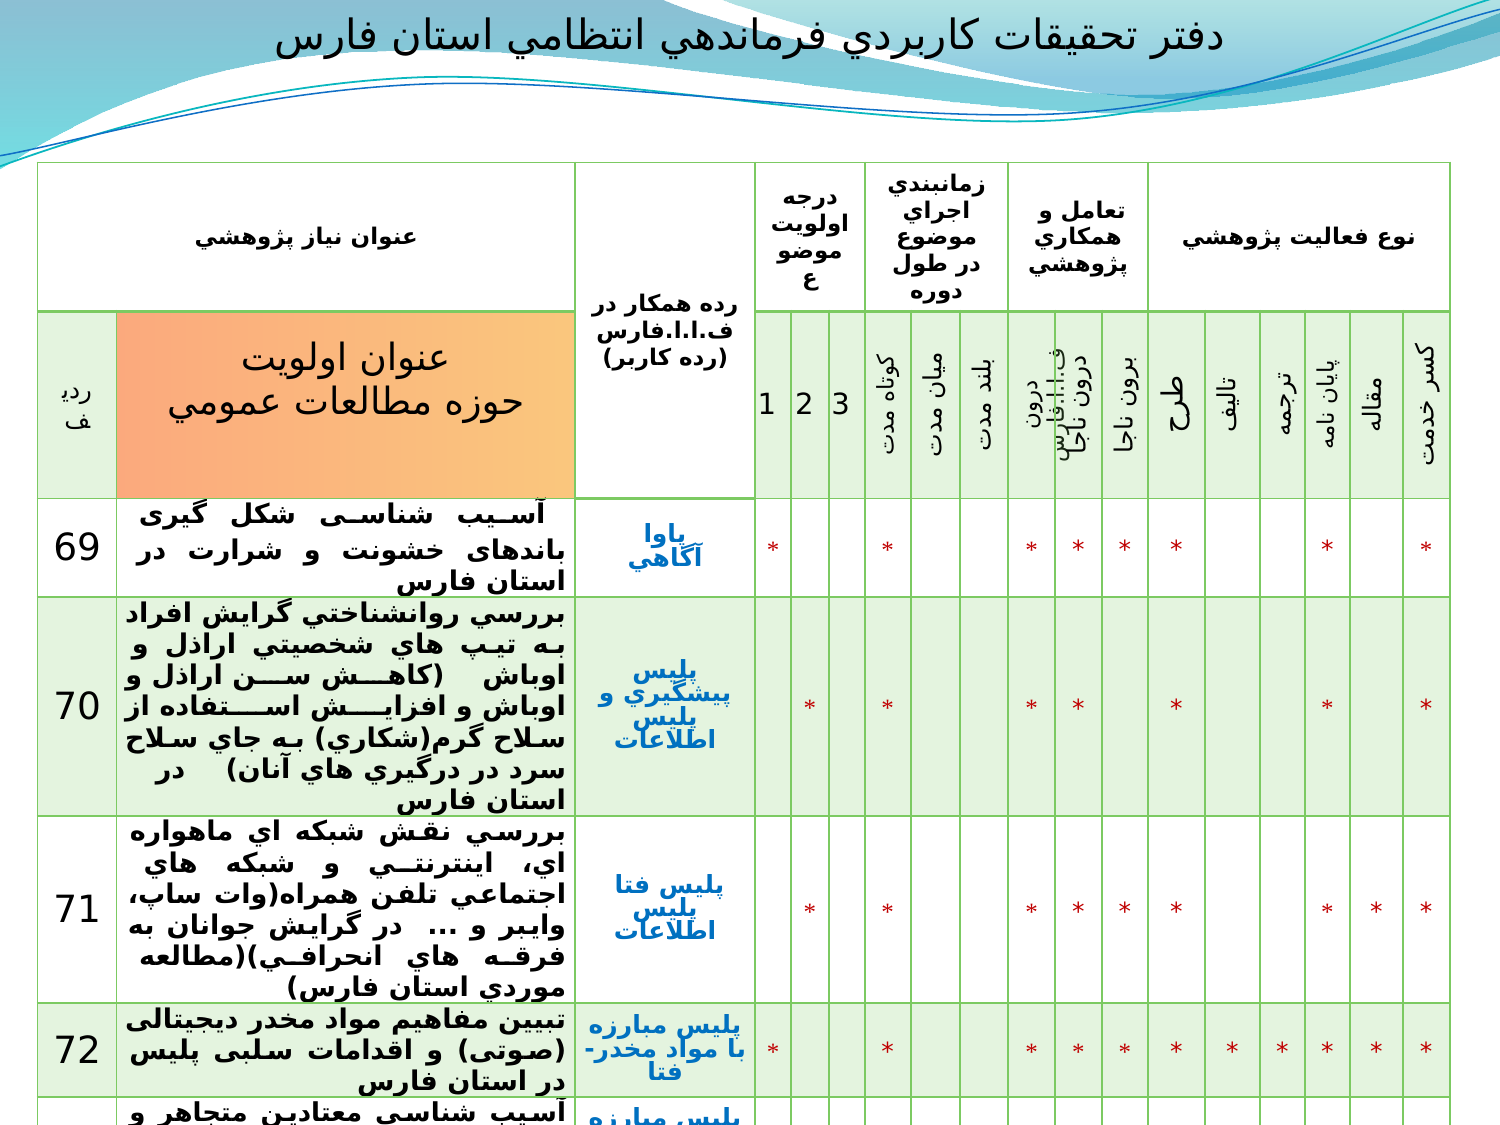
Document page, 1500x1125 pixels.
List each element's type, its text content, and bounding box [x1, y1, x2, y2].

table_header زمانبندي اجراي موضوع در طول دوره [866, 163, 1007, 310]
table_cell [912, 499, 959, 596]
table_cell [1206, 817, 1259, 1002]
table_cell بررسي روانشناختي گرايش افراد به تيپ هاي شخصيتي اراذل و اوباش (كاهش سن اراذل و اوباش و افزايش استفاده از سلاح گرم(شكاري) به جاي سلاح سرد در درگيري هاي آنان) در استان فارس [117, 598, 574, 815]
table_cell عنوان اولويت حوزه مطالعات عمومي [117, 313, 574, 498]
table_cell پلیس مبارزه با مواد مخدر- پاوا [576, 1098, 754, 1125]
table_cell بلند مدت [961, 313, 1007, 498]
table_cell * [1404, 499, 1449, 596]
table_cell * [792, 598, 828, 815]
table_cell [912, 1004, 959, 1096]
table_cell [1351, 499, 1402, 596]
table_cell * [1306, 817, 1349, 1002]
table_cell * [866, 817, 910, 1002]
table_cell آسیب شناسی شکل گیری باندهای خشونت و شرارت در استان فارس [117, 499, 574, 596]
table_cell [830, 1098, 864, 1125]
table_cell * [866, 1098, 910, 1125]
table_cell [756, 817, 790, 1002]
table_cell * [1149, 817, 1204, 1002]
table_cell آسیب شناسی معتادین متجاهر و راهکارهای علمی و عملی جمع آوری آنان از معابر شهری [117, 1098, 574, 1125]
table_cell كسر خدمت [1404, 313, 1449, 498]
table_cell 2 [792, 313, 828, 498]
table_cell * [1206, 1004, 1259, 1096]
table_cell [1206, 499, 1259, 596]
table_cell [961, 499, 1007, 596]
table_cell [961, 1004, 1007, 1096]
table_cell * [1404, 598, 1449, 815]
table_cell * [1149, 1004, 1204, 1096]
table_cell * [1103, 1098, 1147, 1125]
table_cell * [1306, 499, 1349, 596]
table_cell [830, 598, 864, 815]
table_cell 69 [38, 499, 116, 596]
table_cell * [1103, 499, 1147, 596]
table_header رده همكار در ف.ا.ا.فارس (رده كاربر) [576, 163, 754, 497]
table_header تعامل و همكاري پژوهشي [1009, 163, 1147, 310]
table_cell [1206, 598, 1259, 815]
table_header نوع فعاليت پژوهشي [1149, 163, 1449, 310]
table_cell [830, 1004, 864, 1096]
table_cell * [1261, 1004, 1304, 1096]
table_cell * [1306, 1098, 1349, 1125]
table_cell ميان مدت [912, 313, 959, 498]
table_cell 73 [38, 1098, 116, 1125]
table_cell درون ناجا [1056, 313, 1101, 498]
table_cell * [1009, 499, 1054, 596]
table_cell طرح [1149, 313, 1204, 498]
table_cell 70 [38, 598, 116, 815]
table_cell تبیین مفاهیم مواد مخدر دیجیتالی (صوتی) و اقدامات سلبی پلیس در استان فارس [117, 1004, 574, 1096]
table_cell پليس پيشگيري و پليس اطلاعات [576, 598, 754, 815]
table_cell [830, 817, 864, 1002]
table_cell * [1009, 1098, 1054, 1125]
text_box دفتر تحقيقات كاربردي فرماندهي انتظامي استان فارس [0, 0, 1500, 65]
table_cell * [1351, 1098, 1402, 1125]
table_cell * [756, 499, 790, 596]
table_cell 71 [38, 817, 116, 1002]
table_cell كوتاه مدت [866, 313, 910, 498]
table_cell * [1056, 1004, 1101, 1096]
table_cell [756, 598, 790, 815]
table_cell * [866, 1004, 910, 1096]
table_cell رديف [38, 313, 116, 498]
table_cell * [1056, 817, 1101, 1002]
table_cell تاليف [1206, 313, 1259, 498]
table_cell * [1351, 1004, 1402, 1096]
table_cell [912, 817, 959, 1002]
table_cell پايان نامه [1306, 313, 1349, 498]
table_cell * [1306, 598, 1349, 815]
table_cell [961, 598, 1007, 815]
table_cell * [1149, 1098, 1204, 1125]
table_cell [792, 499, 828, 596]
table_cell [961, 817, 1007, 1002]
table_cell [1351, 598, 1402, 815]
table_cell * [1009, 1004, 1054, 1096]
table_cell * [756, 1004, 790, 1096]
table_cell [1261, 817, 1304, 1002]
table_cell * [1009, 598, 1054, 815]
table_cell 1 [756, 313, 790, 498]
table_cell * [1149, 598, 1204, 815]
table_cell * [866, 598, 910, 815]
table_cell [1261, 499, 1304, 596]
table_cell پليس فتا پليس اطلاعات [576, 817, 754, 1002]
table_cell مقاله [1351, 313, 1402, 498]
table_cell ترجمه [1261, 313, 1304, 498]
table_cell [912, 598, 959, 815]
table_cell [912, 1098, 959, 1125]
table_header درجه اولويت موضوع [756, 163, 864, 310]
table_cell پلیس مبارزه با مواد مخدر- فتا [576, 1004, 754, 1096]
table_cell * [1306, 1004, 1349, 1096]
table_cell * [1056, 1098, 1101, 1125]
table_cell * [1149, 499, 1204, 596]
table_cell * [756, 1098, 790, 1125]
table_cell * [1351, 817, 1402, 1002]
table_header عنوان نياز پژوهشي [38, 163, 574, 310]
table_cell * [1103, 817, 1147, 1002]
table_cell * [792, 817, 828, 1002]
table_cell [792, 1004, 828, 1096]
table_cell [1103, 598, 1147, 815]
table_cell * [1404, 1098, 1449, 1125]
table_cell * [1206, 1098, 1259, 1125]
table_cell * [1103, 1004, 1147, 1096]
table_cell درون ف.ا.ا.فارس [1009, 313, 1054, 498]
table_cell * [1404, 817, 1449, 1002]
table_cell * [1009, 817, 1054, 1002]
table_cell 72 [38, 1004, 116, 1096]
table_cell پاوا آگاهي [576, 500, 754, 596]
table_cell [961, 1098, 1007, 1125]
table_cell 3 [830, 313, 864, 498]
table_cell * [1404, 1004, 1449, 1096]
table_cell * [1056, 598, 1101, 815]
table_cell [830, 499, 864, 596]
table_cell بررسي نقش شبکه اي ماهواره اي، اينترنتي و شبكه هاي اجتماعي تلفن همراه(وات ساپ، وايبر و ... در گرايش جوانان به فرقه هاي انحرافي)(مطالعه موردي استان فارس) [117, 817, 574, 1002]
table_cell [792, 1098, 828, 1125]
table_cell [1261, 598, 1304, 815]
table_cell * [1056, 499, 1101, 596]
table_cell * [1261, 1098, 1304, 1125]
table_cell * [866, 499, 910, 596]
table_cell برون ناجا [1103, 313, 1147, 498]
